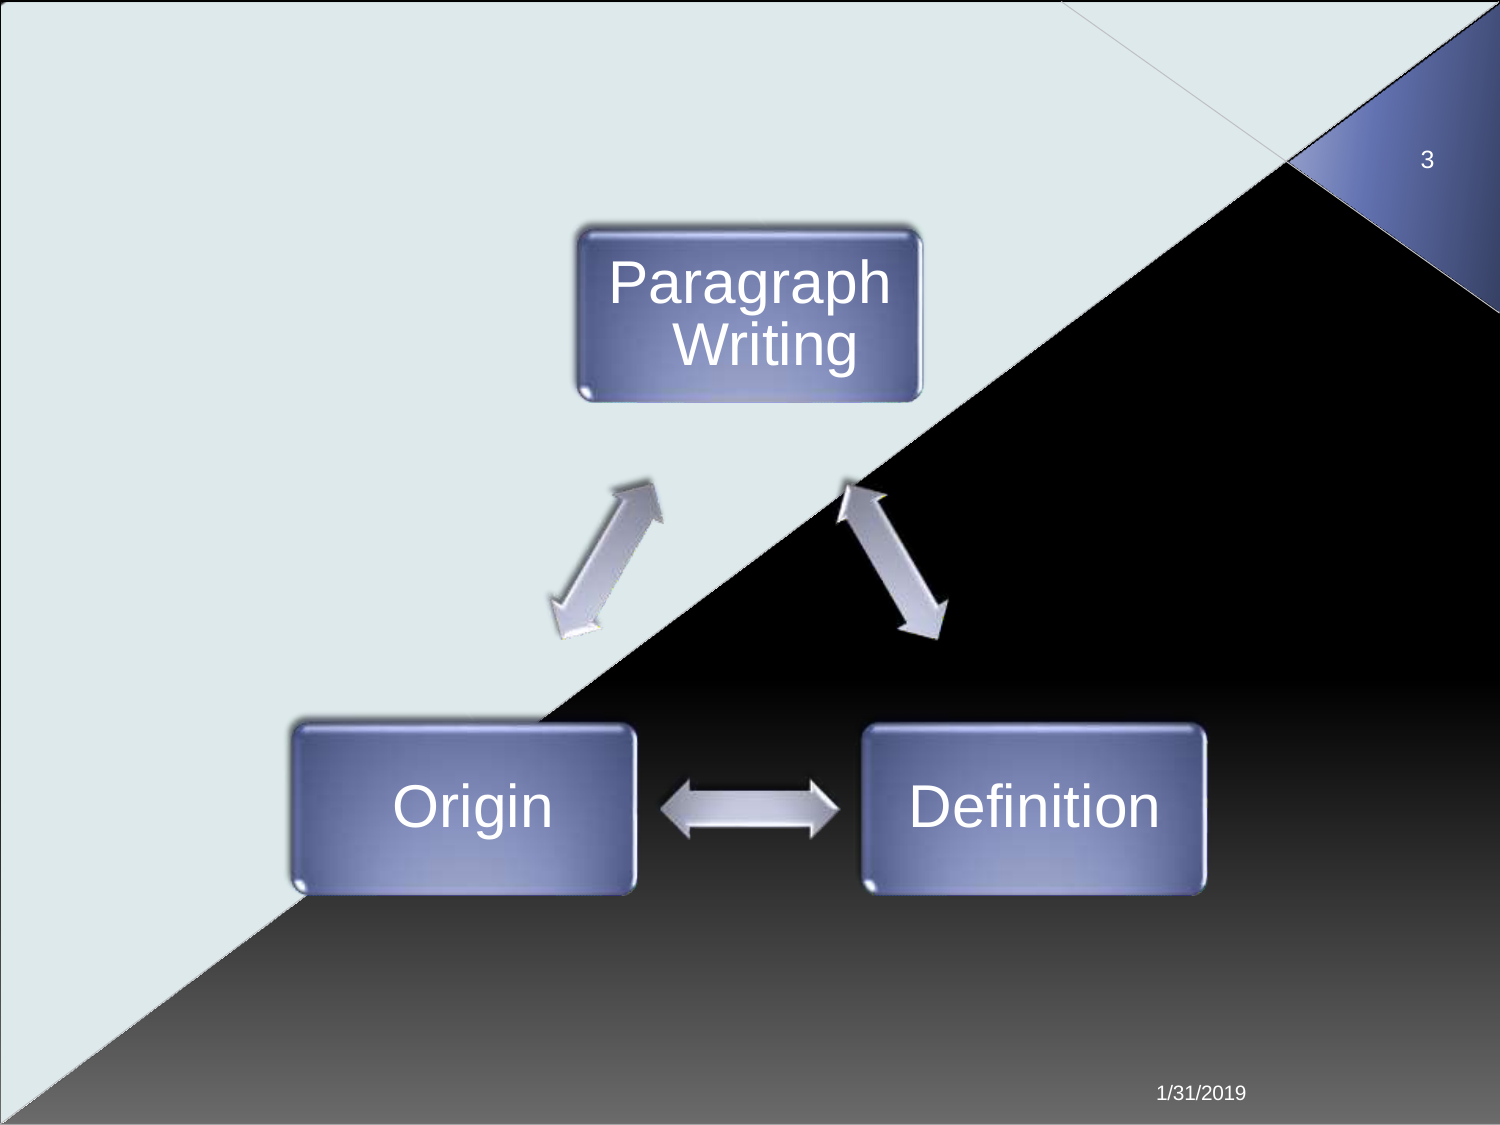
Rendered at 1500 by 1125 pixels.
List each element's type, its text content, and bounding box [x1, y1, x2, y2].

picture [1288, 2, 1500, 312]
text_box [562, 214, 949, 417]
text_box Origin [390, 765, 556, 840]
text_box [648, 764, 847, 843]
text_box [820, 469, 965, 656]
text_box [535, 469, 680, 656]
title Paragraph Writing [606, 240, 894, 441]
picture [0, 0, 1500, 1122]
picture [1, 163, 1500, 1125]
text_box [850, 708, 1214, 899]
footer 1/31/2019 [1154, 1079, 1251, 1125]
text_box 3 [1418, 141, 1437, 174]
text_box Definition [906, 765, 1164, 840]
text_box [280, 708, 644, 899]
